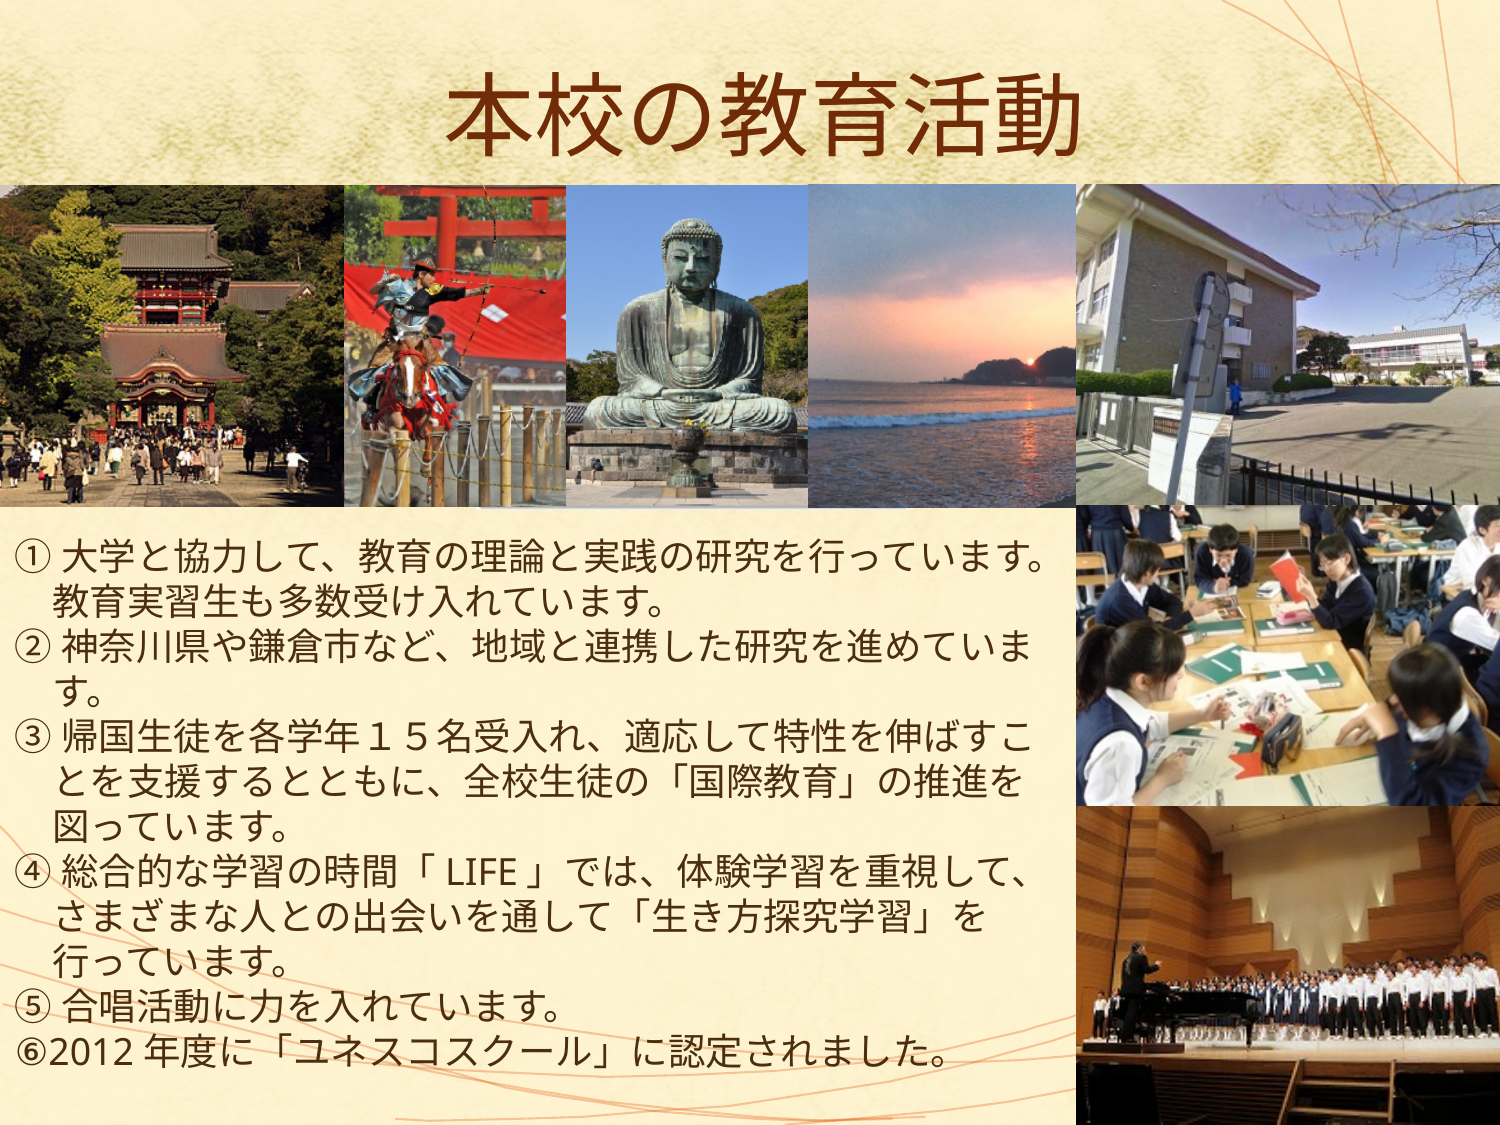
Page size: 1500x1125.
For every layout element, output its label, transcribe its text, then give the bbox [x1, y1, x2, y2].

picture [0, 183, 1500, 1125]
text_box ①大学と協力して、教育の理論と実践の研究を行っています。 教育実習生も多数受け入れています。 ②神奈川県や鎌倉市など、地域と連携した研究を進めていま す。 ③帰国生徒を各学年１５名受入れ、適応して特性を伸ばすこ とを支援するとともに、全校生徒の「国際教育」の推進を 図っています。 ④総合的な学習の時間「LIFE」では、体験学習を重視して、 さまざまな人との出会いを通して「生き方探究学習」を 行っています。 ⑤合唱活動に力を入れています。 ⑥2012年度に「ユネスコスクール」に認定されました。 [0, 539, 1051, 1081]
title 本校の教育活動 [230, 19, 1299, 160]
